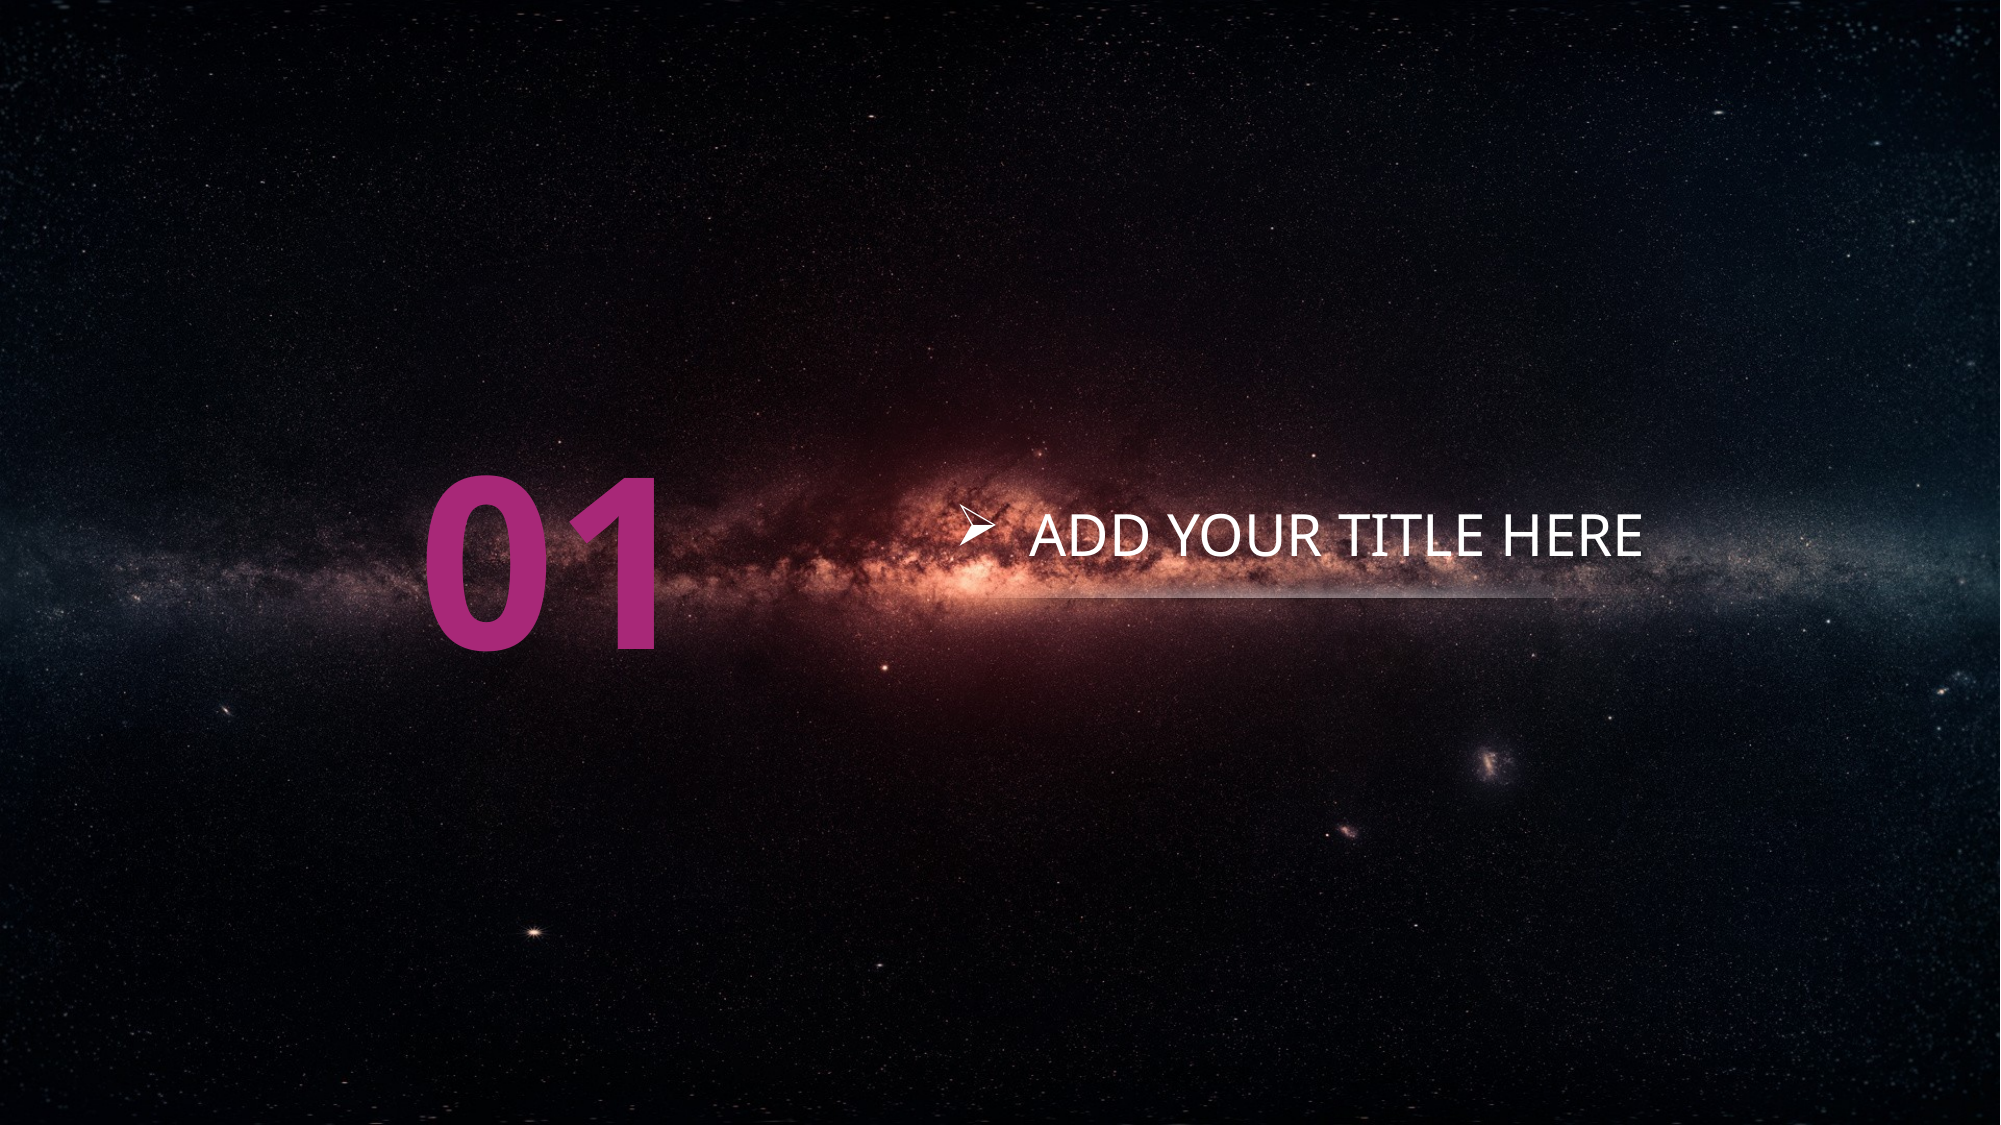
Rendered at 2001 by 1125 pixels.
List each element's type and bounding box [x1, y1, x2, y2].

picture [0, 0, 2000, 1125]
text_box [913, 490, 1735, 620]
